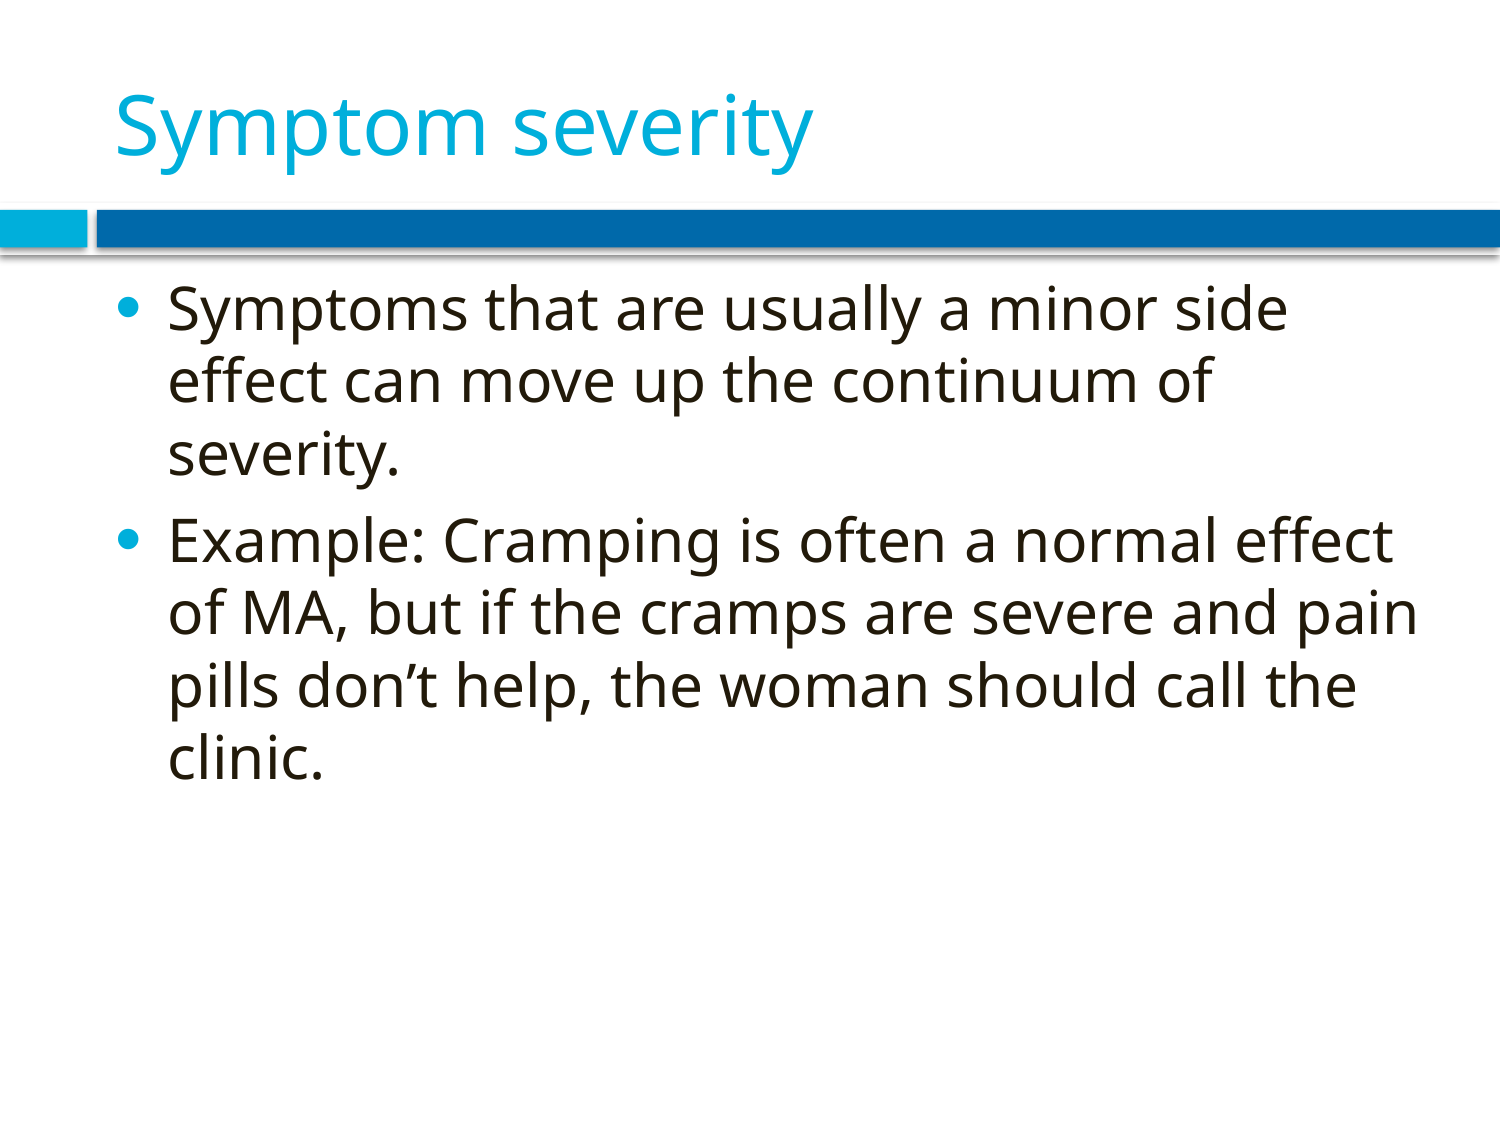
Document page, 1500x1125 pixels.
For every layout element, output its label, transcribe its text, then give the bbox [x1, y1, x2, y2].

title Symptom severity [99, 37, 1438, 200]
list Symptoms that are usually a minor side effect can move up the continuum of severity. Example: Cramping is often a normal effect of MA, but if the cramps are severe and pain pills don’t help, the woman should call the clinic. [100, 262, 1438, 1005]
